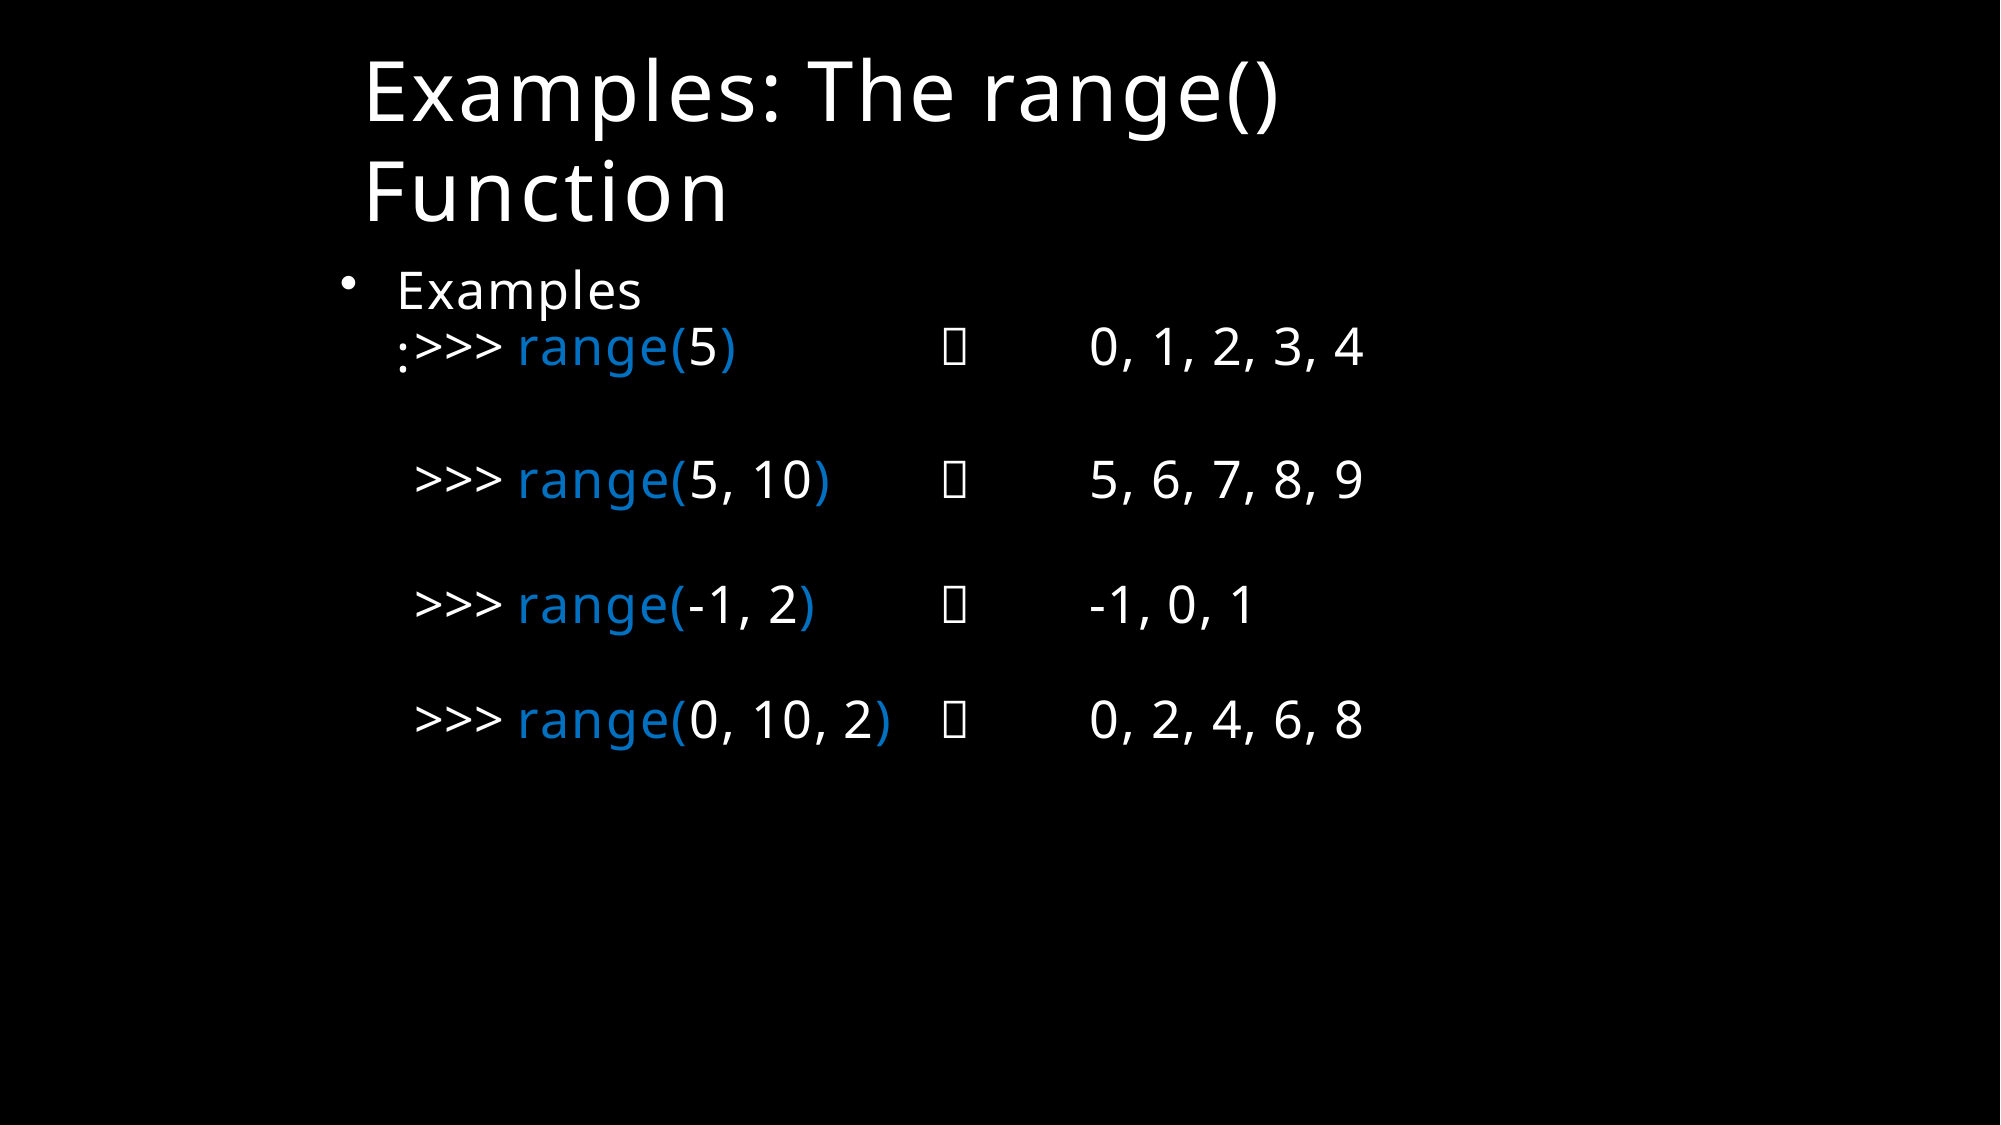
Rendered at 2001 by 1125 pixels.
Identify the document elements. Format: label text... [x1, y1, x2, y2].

table_header 0, 1, 2, 3, 4 [1041, 321, 1368, 413]
table_header >>> range(5) [410, 321, 913, 413]
table_header  [913, 321, 1041, 413]
table_cell  [913, 413, 1041, 538]
table_cell 5, 6, 7, 8, 9 [1041, 413, 1368, 538]
table_cell >>> range(5, 10) [410, 413, 913, 538]
table_cell 0, 2, 4, 6, 8 [1041, 663, 1368, 756]
table_cell  [913, 538, 1041, 663]
table_cell >>> range(0, 10, 2) [410, 663, 913, 756]
text_box Examples: [337, 255, 660, 383]
table_cell  [913, 663, 1041, 756]
title Examples: The range() Function [359, 35, 1641, 238]
table_cell -1, 0, 1 [1041, 538, 1368, 663]
table_cell >>> range(-1, 2) [410, 538, 913, 663]
